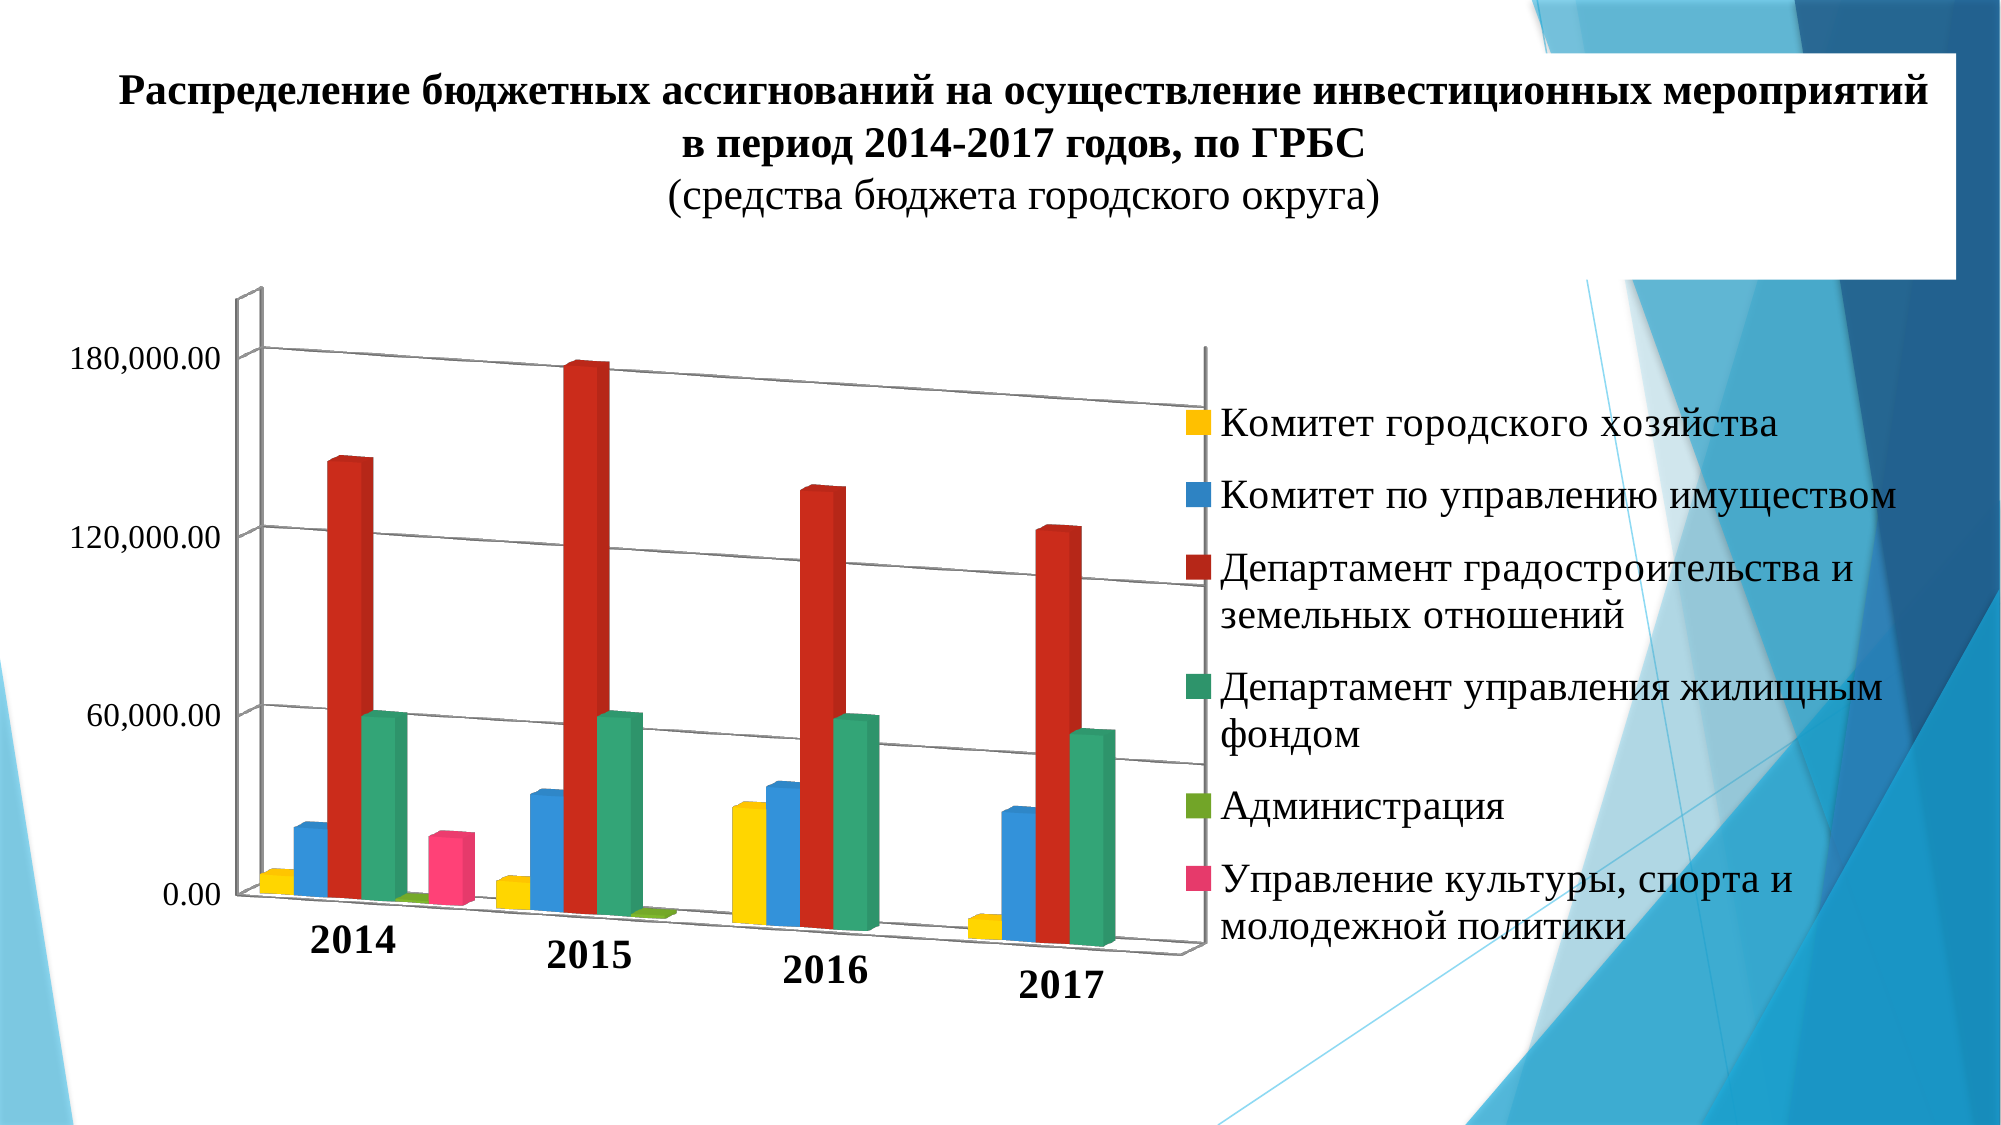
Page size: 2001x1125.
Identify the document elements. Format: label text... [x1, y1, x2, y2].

chart [68, 258, 1925, 1056]
title Распределение бюджетных ассигнований на осуществление инвестиционных мероприятий в период 2014-2017 годов, по ГРБС (средства бюджета городского округа) [92, 53, 1957, 280]
